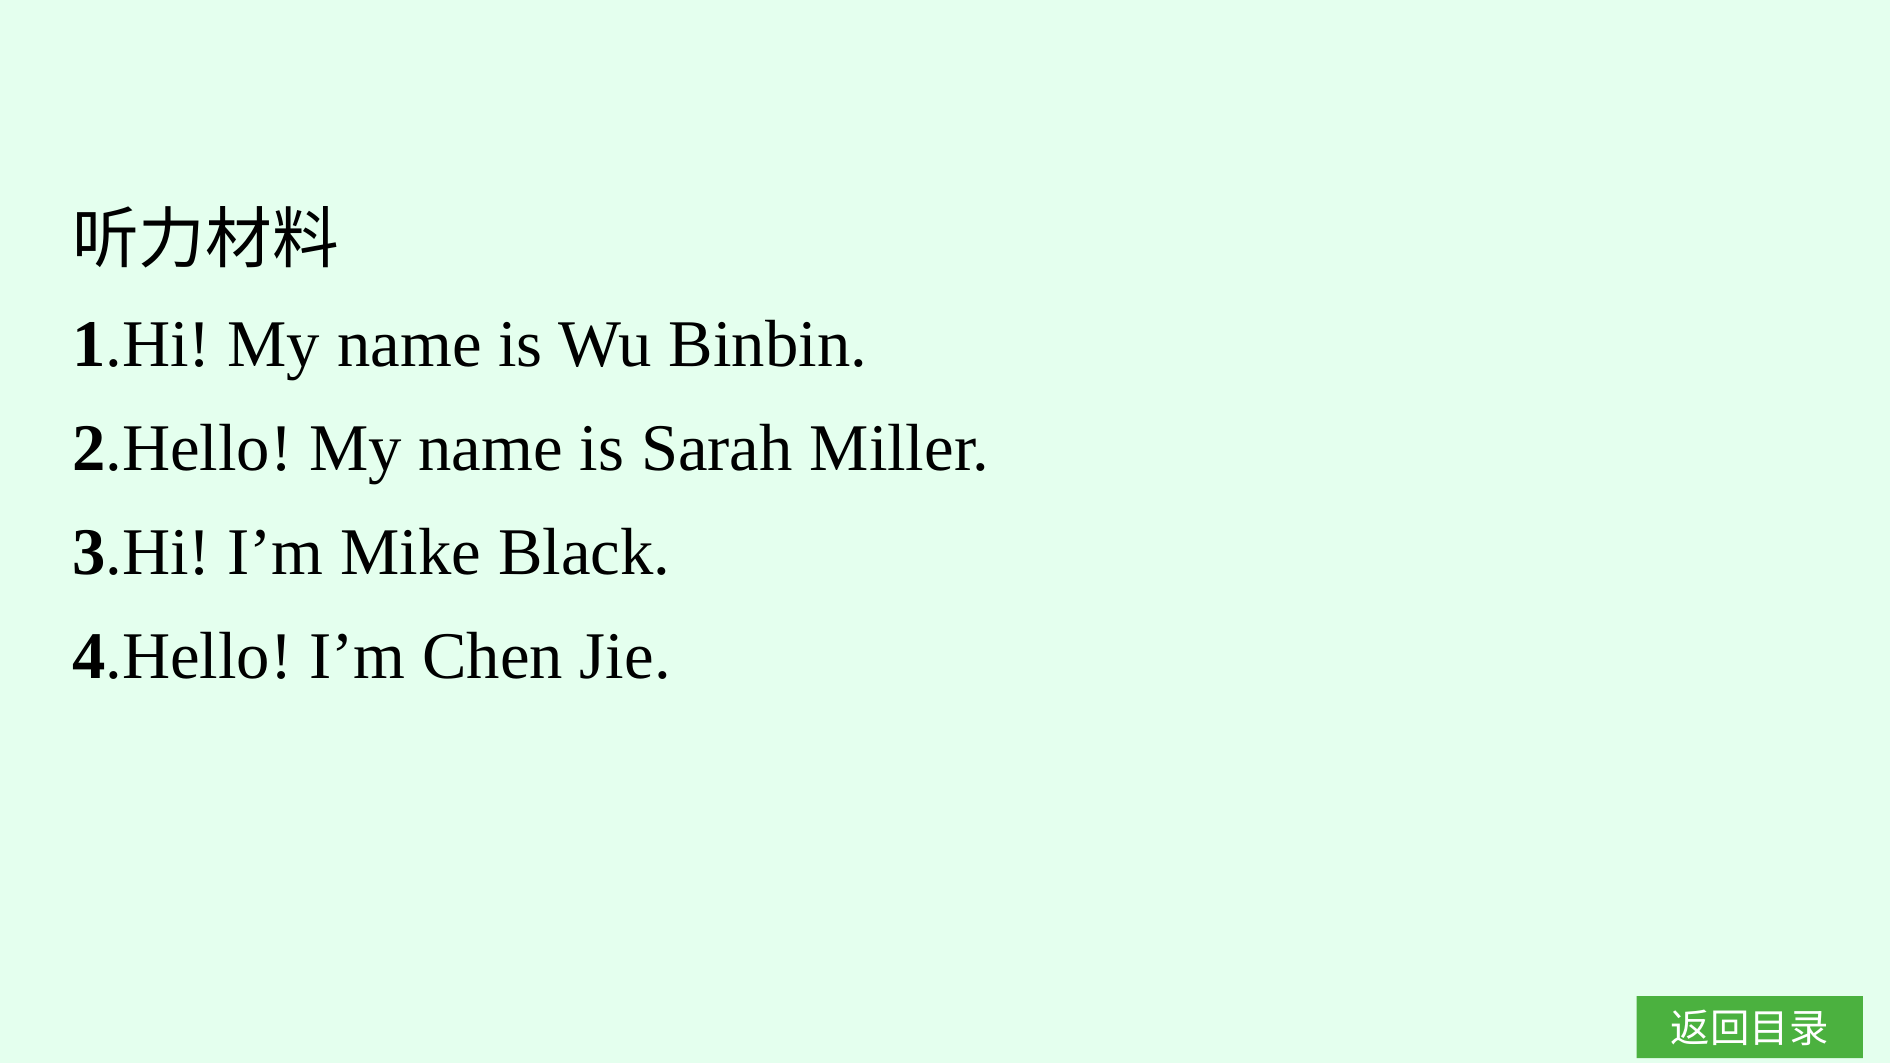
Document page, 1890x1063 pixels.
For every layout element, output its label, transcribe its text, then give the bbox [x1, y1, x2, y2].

text_box 听力材料 1.Hi! My name is Wu Binbin. 2.Hello! My name is Sarah Miller. 3.Hi! I’m Mike Black. 4.Hello! I’m Chen Jie. [57, 164, 1835, 700]
